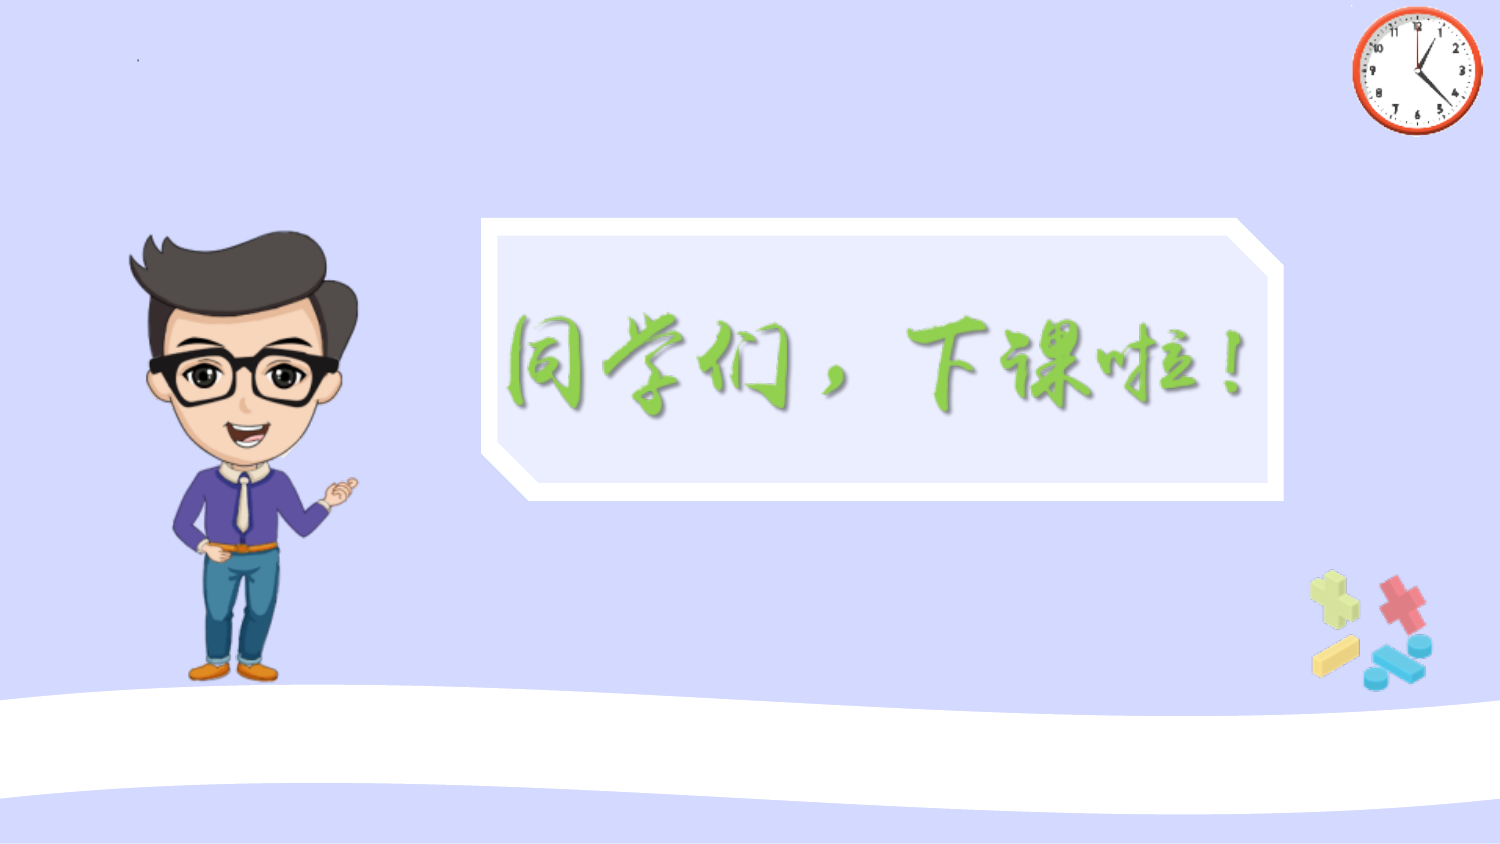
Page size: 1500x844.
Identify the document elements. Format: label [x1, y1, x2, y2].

picture [123, 204, 369, 695]
picture [1295, 554, 1446, 706]
picture [1351, 5, 1483, 137]
picture [434, 261, 1365, 483]
